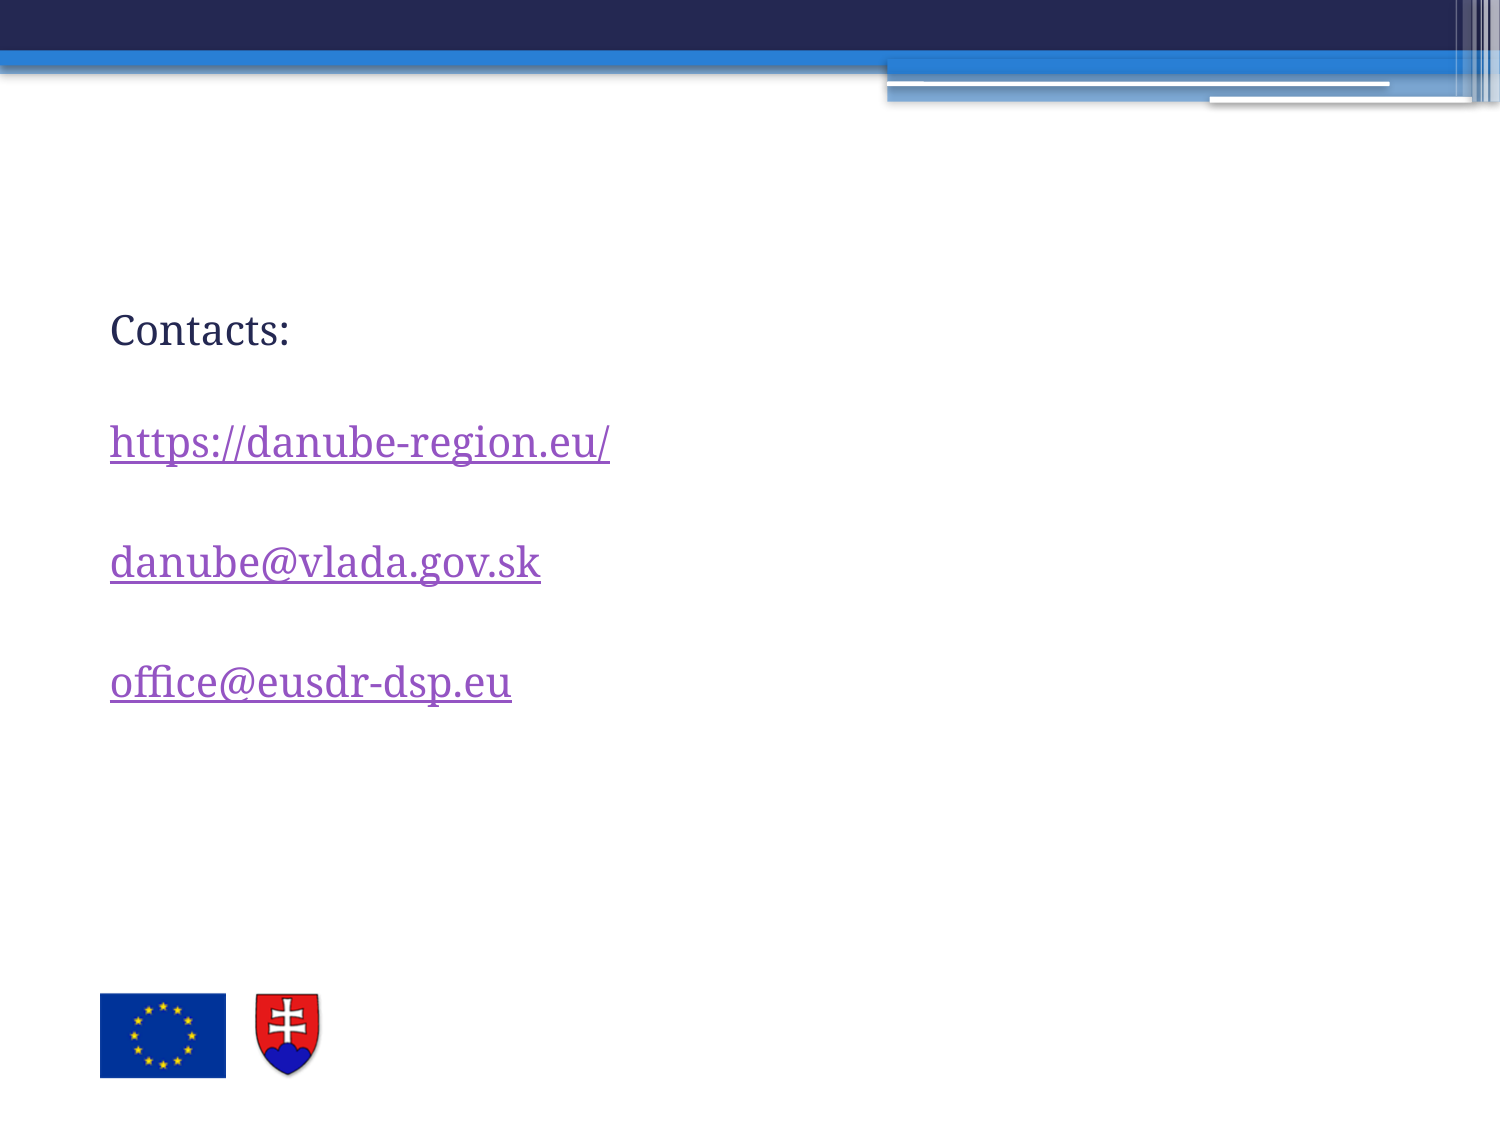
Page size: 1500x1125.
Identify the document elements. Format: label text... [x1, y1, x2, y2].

list Contacts: https://danube-region.eu/ danube@vlada.gov.sk office@eusdr-dsp.eu [76, 219, 1427, 1047]
picture [100, 987, 226, 1085]
picture [253, 990, 326, 1082]
